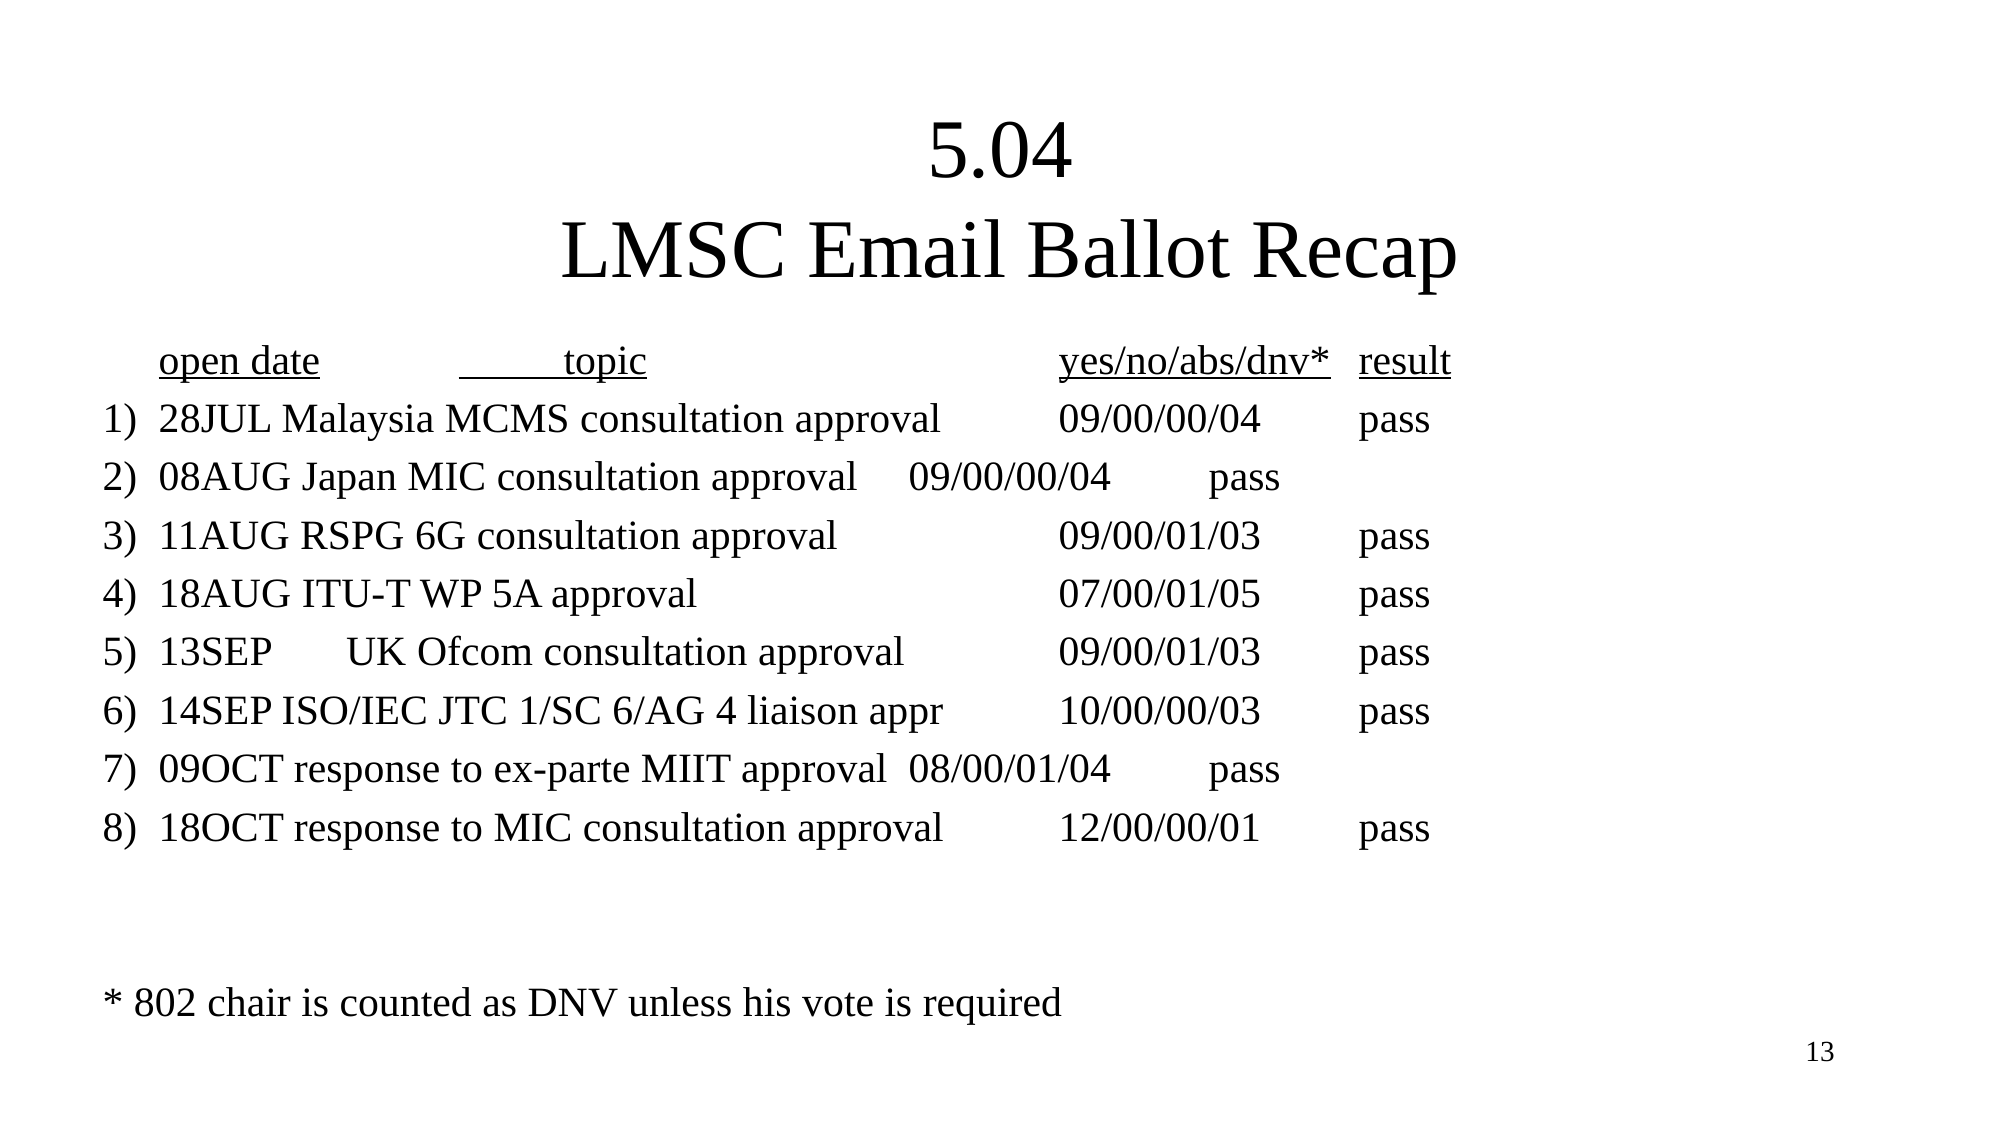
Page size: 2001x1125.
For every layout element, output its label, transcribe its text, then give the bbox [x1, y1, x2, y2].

slide_number 13 [1433, 1024, 1851, 1101]
title 5.04 LMSC Email Ballot Recap [149, 99, 1851, 288]
list open date topic yes/no/abs/dnv* result 28JUL Malaysia MCMS consultation approval 09/00/00/04 pass 08AUG Japan MIC consultation approval 09/00/00/04 pass 11AUG RSPG 6G consultation approval 09/00/01/03 pass 18AUG ITU-T WP 5A approval 07/00/01/05 pass 13SEP UK Ofcom consultation approval 09/00/01/03 pass 14SEP ISO/IEC JTC 1/SC 6/AG 4 liaison appr 10/00/00/03 pass 09OCT response to ex-parte MIIT approval 08/00/01/04 pass 18OCT response to MIC consultation approval 12/00/00/01 pass * 802 chair is counted as DNV unless his vote is required [87, 324, 1788, 1001]
